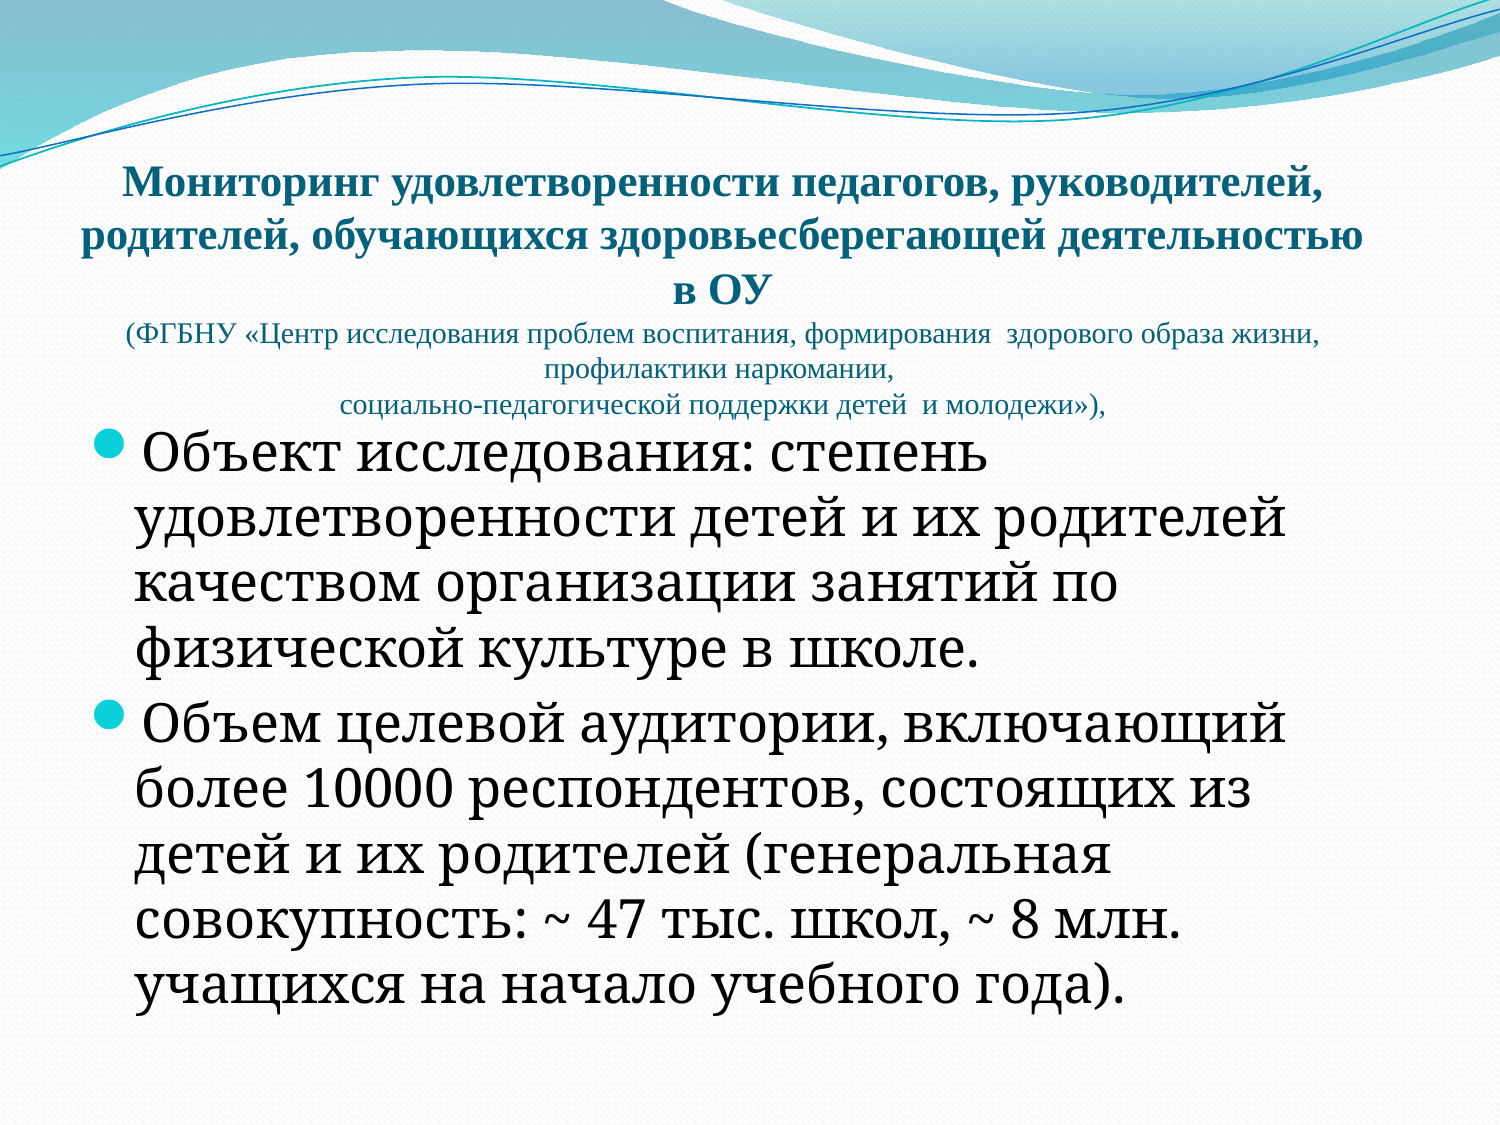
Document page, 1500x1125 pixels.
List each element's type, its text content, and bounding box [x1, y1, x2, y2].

title Мониторинг удовлетворенности педагогов, руководителей, родителей, обучающихся здоровьесберегающей деятельностью в ОУ (ФГБНУ «Центр исследования проблем воспитания, формирования здорового образа жизни, профилактики наркомании, социально-педагогической поддержки детей и молодежи»), [75, 117, 1372, 410]
list Объект исследования: степень удовлетворенности детей и их родителей качеством организации занятий по физической культуре в школе. Объем целевой аудитории, включающий более 10000 респондентов, состоящих из детей и их родителей (генеральная совокупность: ~ 47 тыс. школ, ~ 8 млн. учащихся на начало учебного года). [75, 410, 1430, 1038]
